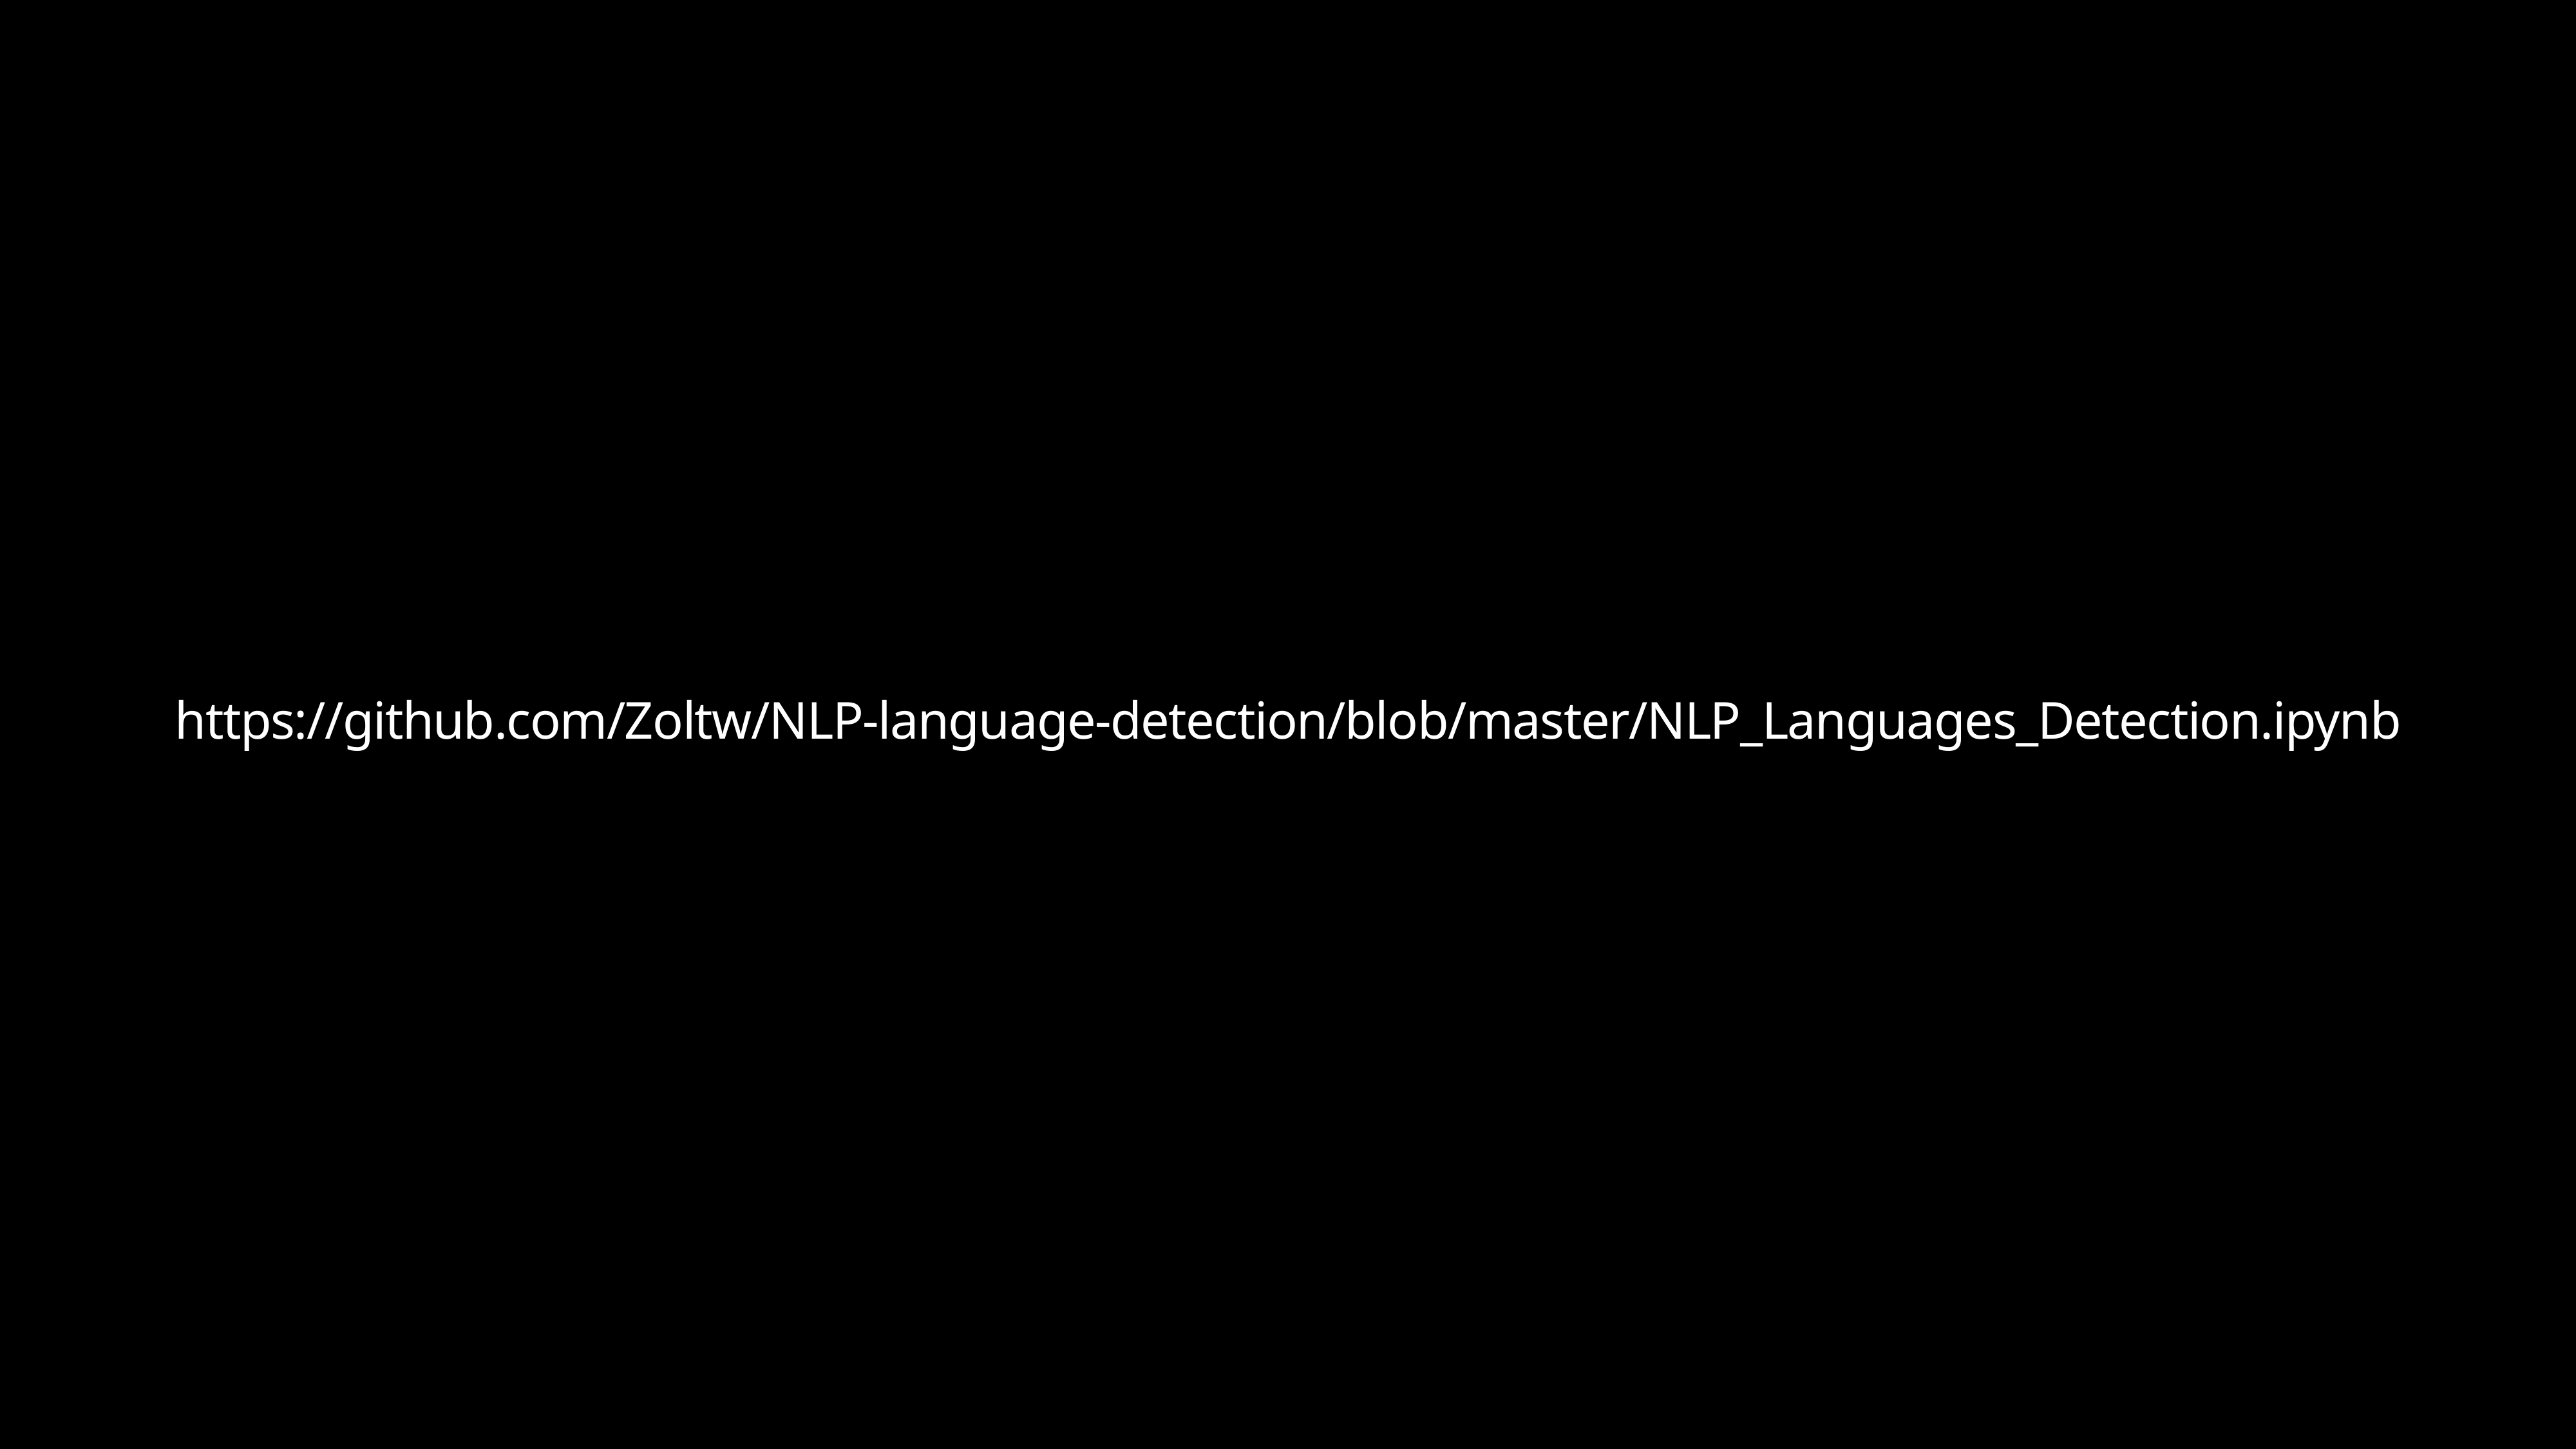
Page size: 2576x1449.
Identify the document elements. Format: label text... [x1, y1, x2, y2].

list https://github.com/Zoltw/NLP-language-detection/blob/master/NLP_Languages_Detection.ipynb [127, 519, 2449, 930]
